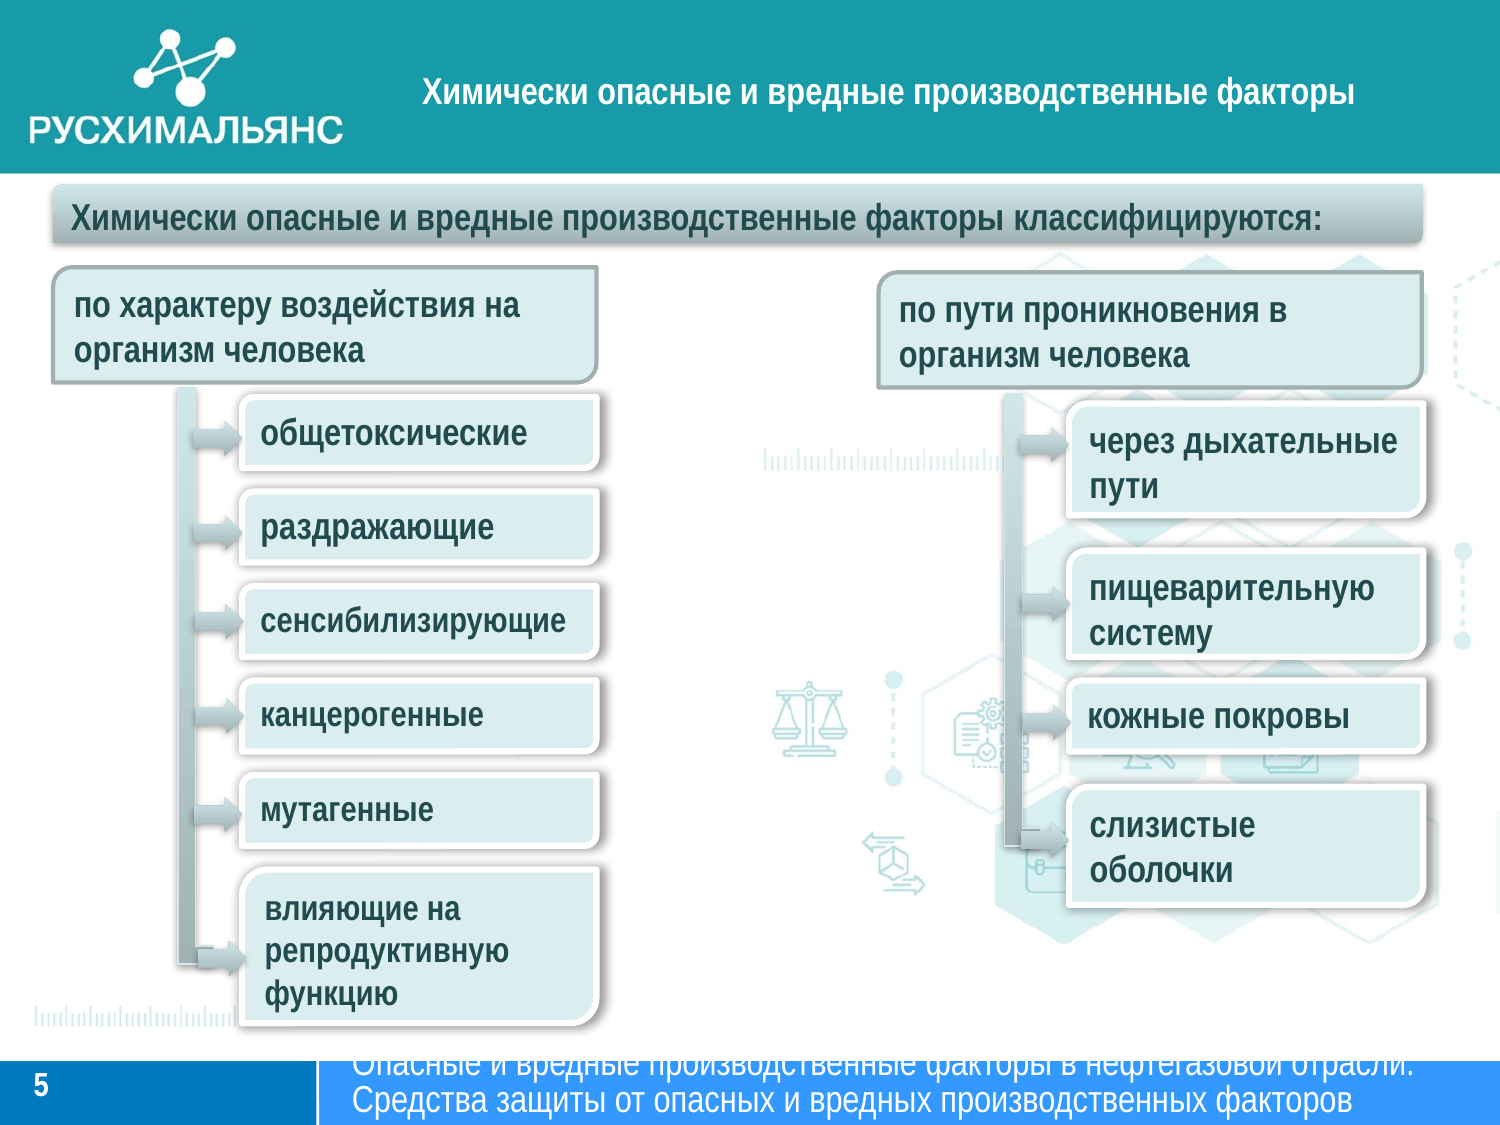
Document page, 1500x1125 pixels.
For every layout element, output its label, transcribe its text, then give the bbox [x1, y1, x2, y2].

slide_number 4 [33, 1068, 278, 1122]
footer Опасные и вредные производственные факторы в нефтегазовой отрасли. Средства защиты от опасных и вредных производственных факторов [351, 1067, 1500, 1122]
picture [0, 0, 1500, 1061]
